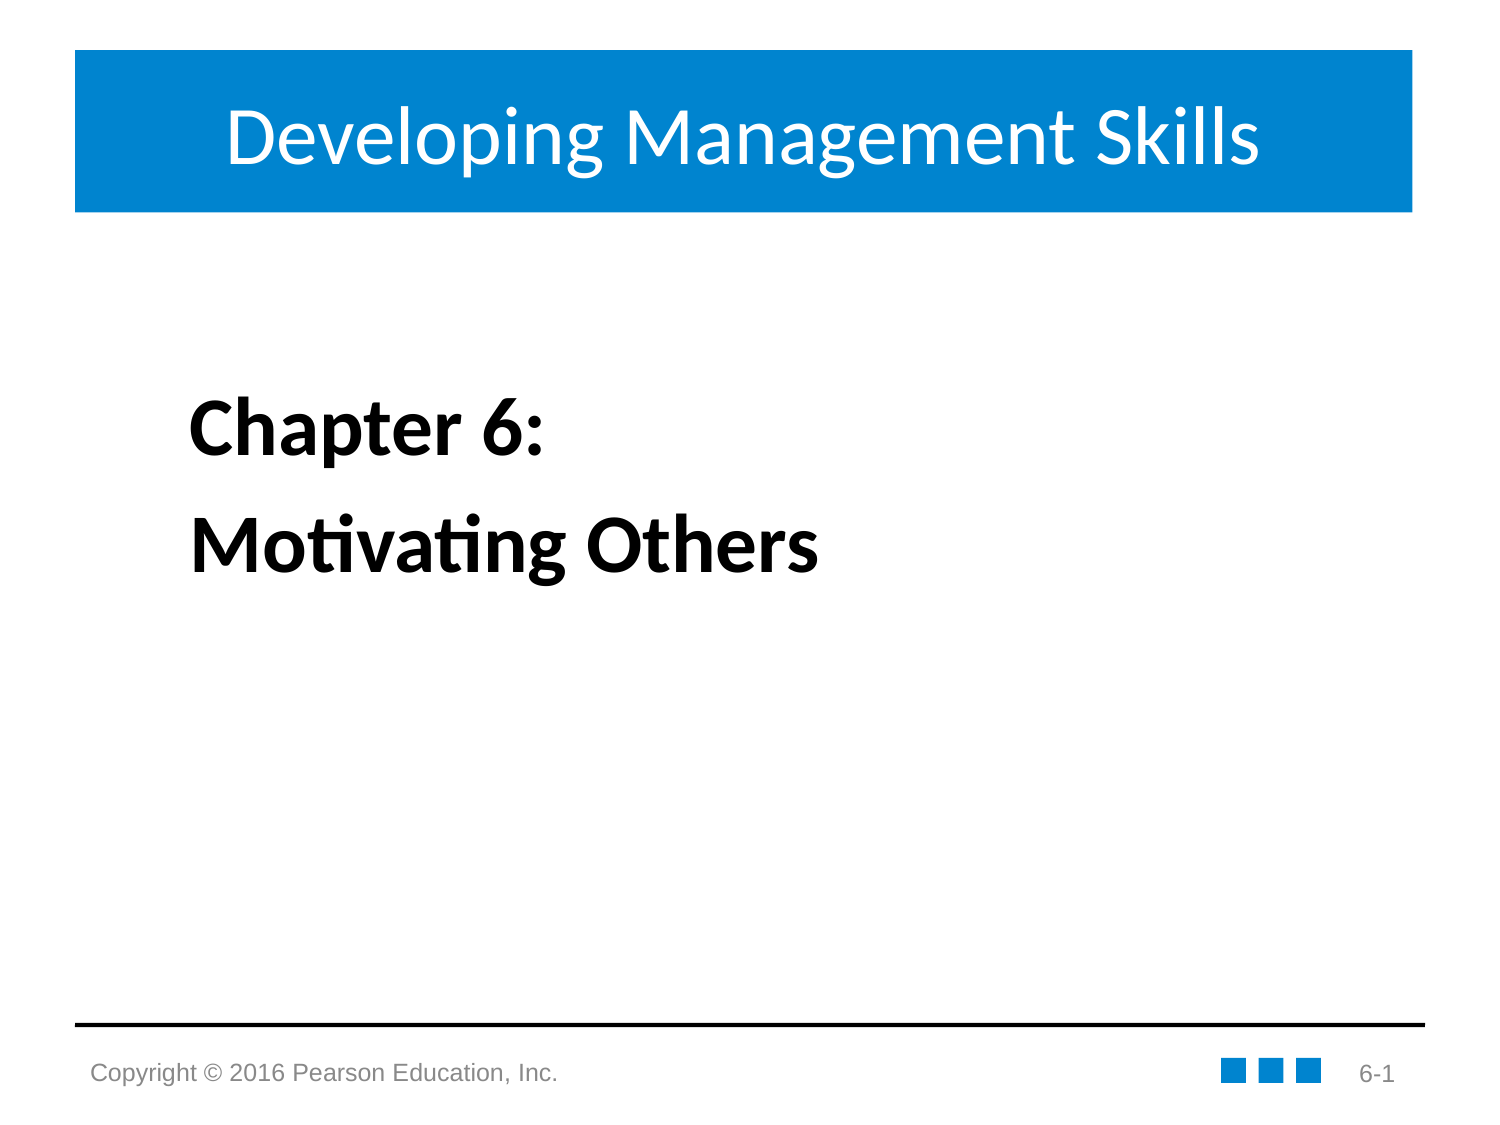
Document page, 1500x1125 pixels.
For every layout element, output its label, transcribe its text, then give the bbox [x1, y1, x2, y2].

text_box [1221, 1057, 1246, 1083]
list Chapter 6: Motivating Others [174, 365, 1313, 853]
text_box [1258, 1057, 1284, 1083]
text_box 6-1 [1333, 1050, 1421, 1095]
text_box [1296, 1057, 1321, 1083]
text_box Copyright © 2016 Pearson Education, Inc. [75, 1055, 625, 1088]
title Developing Management Skills [75, 50, 1413, 213]
